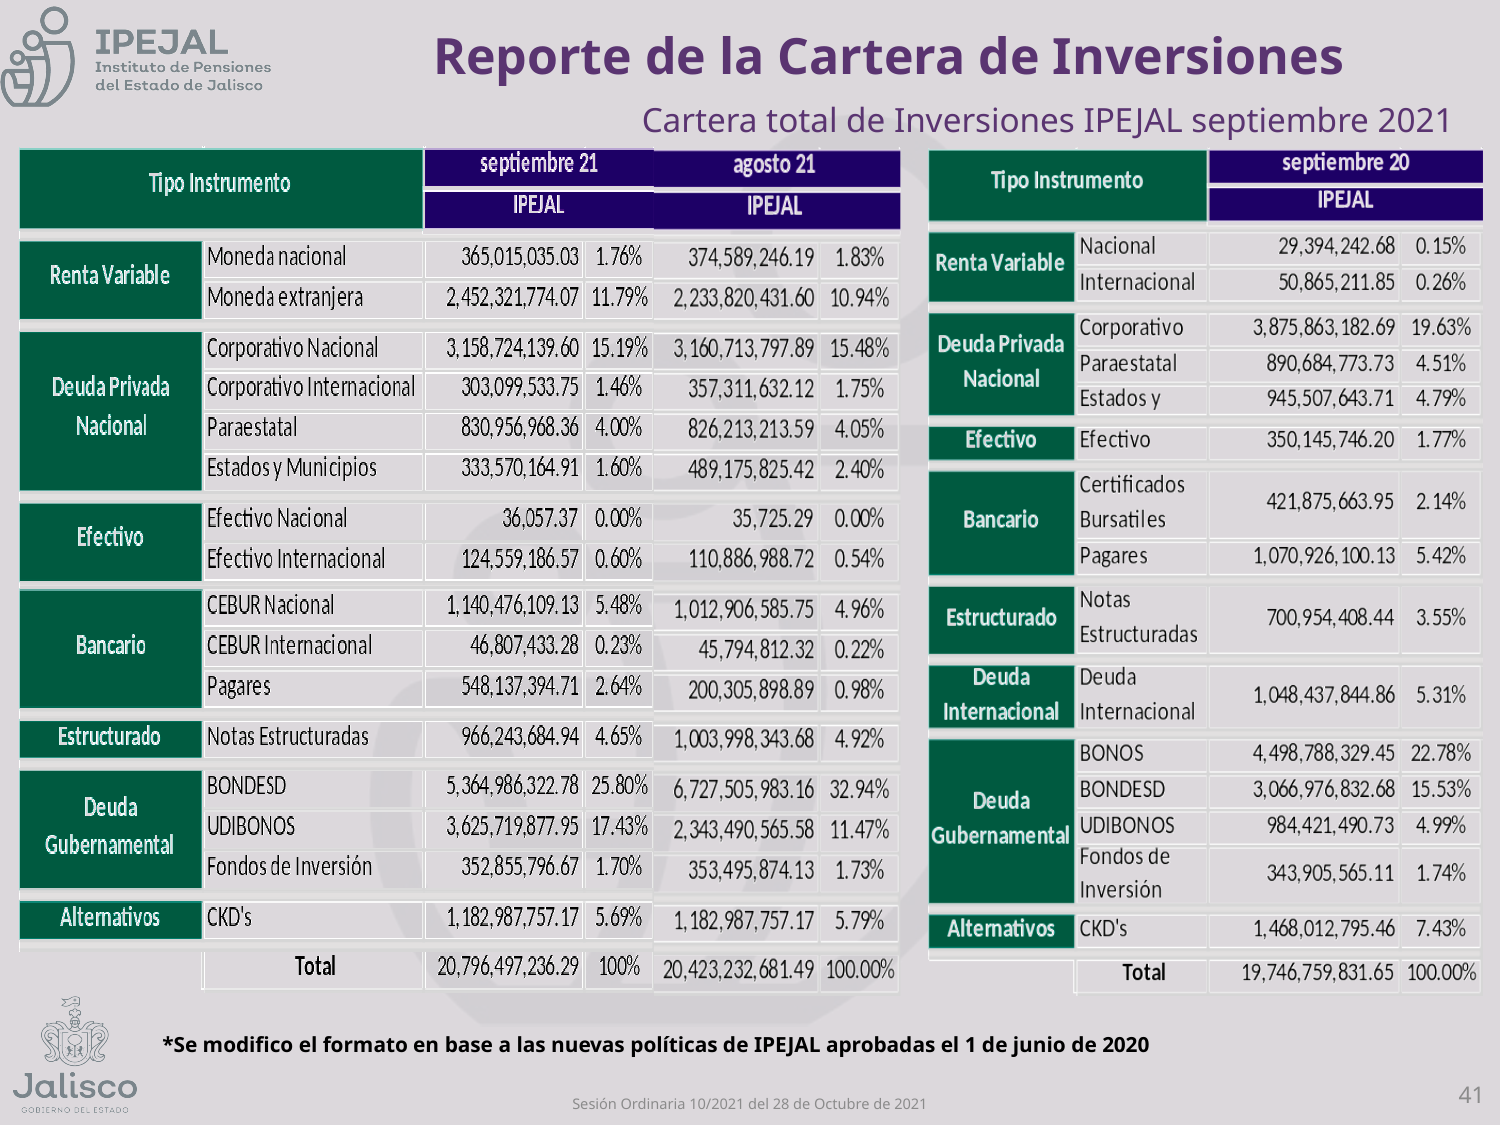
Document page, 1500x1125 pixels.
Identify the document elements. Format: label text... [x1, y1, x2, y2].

picture [0, 145, 901, 1125]
slide_number 41 [1411, 1066, 1500, 1125]
picture [926, 147, 1483, 996]
text_box Reporte de la Cartera de Inversiones [277, 23, 1500, 149]
text_box *Se modifico el formato en base a las nuevas políticas de IPEJAL aprobadas el 1 de junio de 2020 [147, 1024, 1470, 1065]
picture [0, 6, 271, 107]
text_box Cartera total de Inversiones IPEJAL septiembre 2021 [569, 92, 1470, 147]
footer Sesión Ordinaria 10/2021 del 28 de Octubre de 2021 [472, 1074, 1028, 1125]
